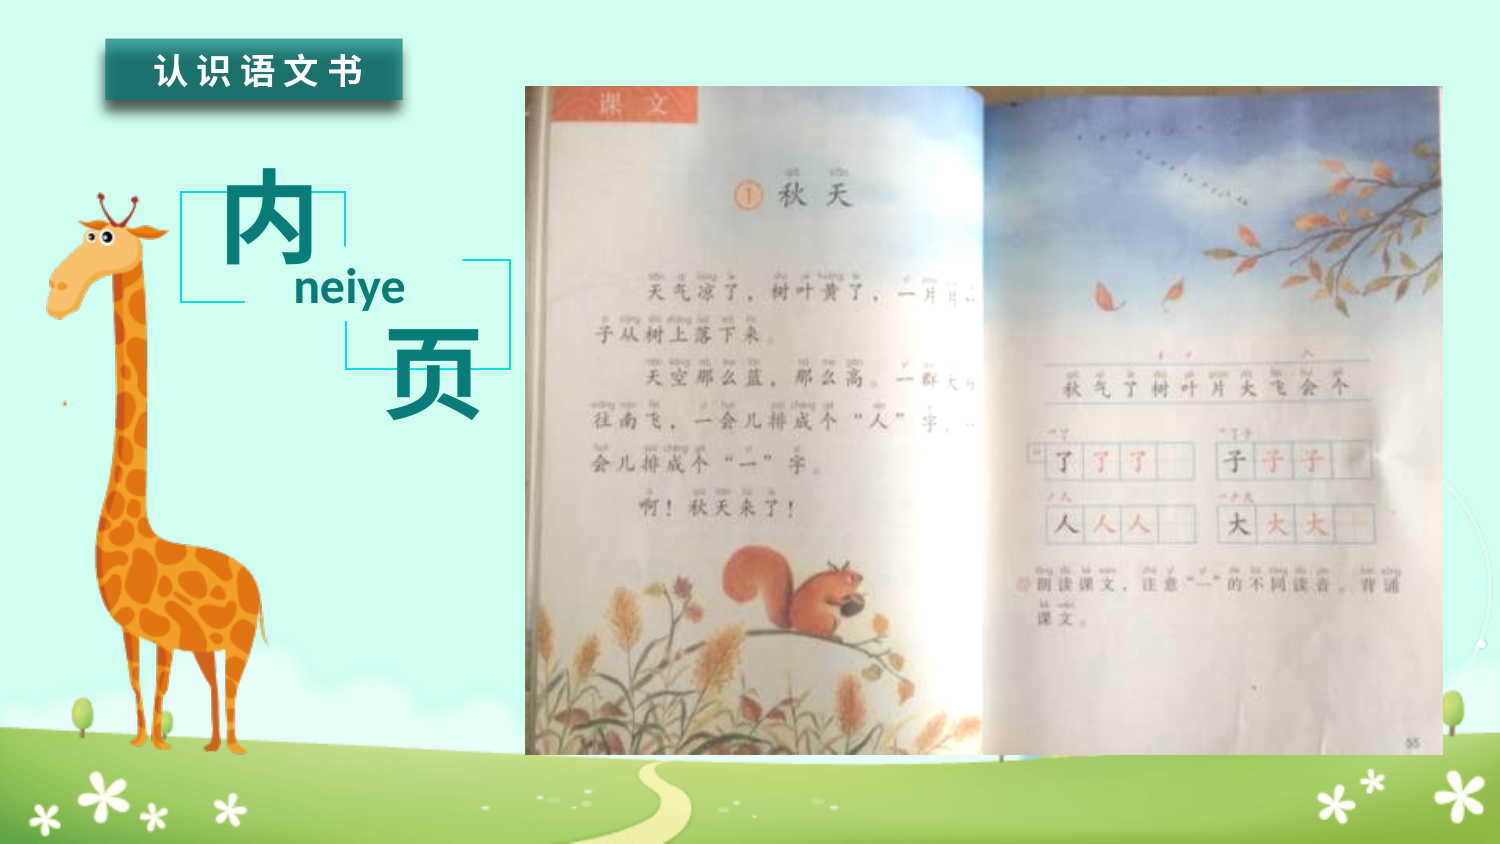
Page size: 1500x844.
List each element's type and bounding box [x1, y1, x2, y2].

text_box [105, 38, 403, 101]
picture [0, 86, 1500, 844]
text_box [181, 146, 511, 441]
